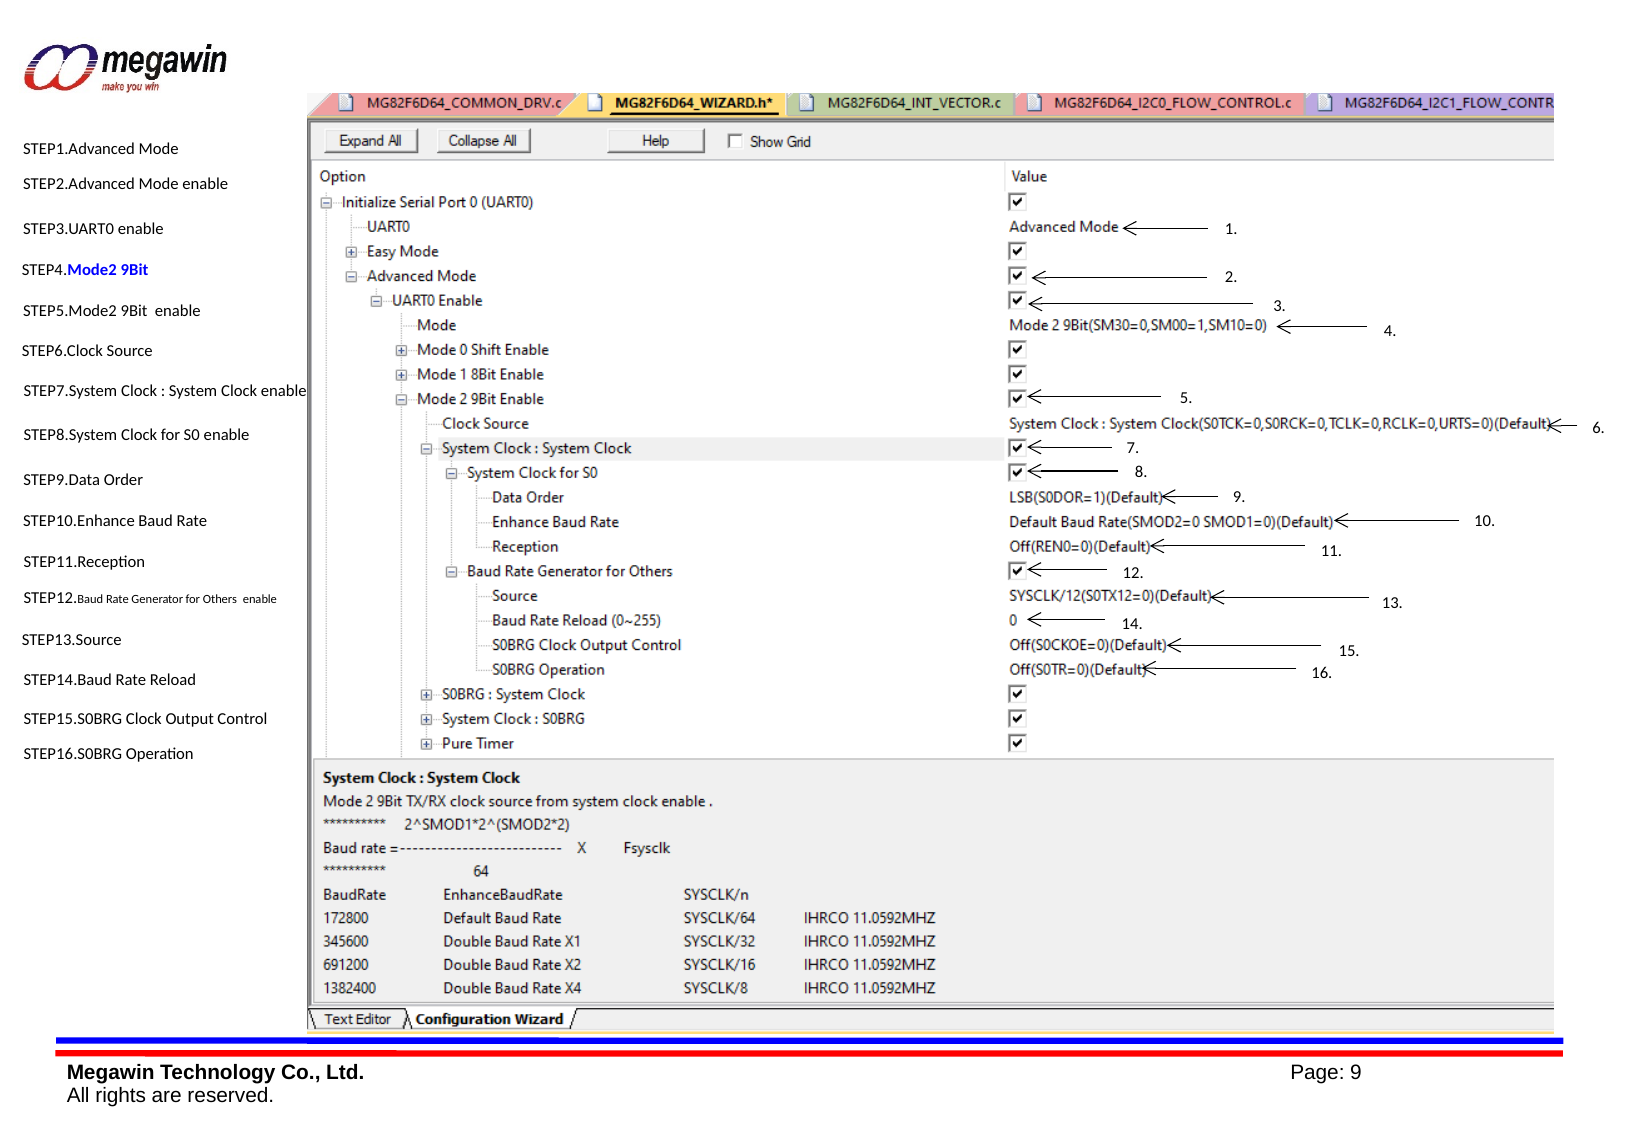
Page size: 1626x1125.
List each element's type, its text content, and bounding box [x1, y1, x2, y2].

text_box STEP1.Advanced Mode [8, 130, 296, 166]
text_box STEP5.Mode2 9Bit enable [8, 292, 221, 328]
text_box STEP8.System Clock for S0 enable [8, 416, 274, 452]
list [307, 93, 1554, 1034]
text_box STEP14.Baud Rate Reload [8, 661, 244, 696]
picture [19, 37, 231, 97]
text_box STEP7.System Clock : System Clock enable [8, 372, 307, 408]
text_box STEP11.Reception [8, 543, 244, 578]
text_box STEP12.Baud Rate Generator for Others enable [8, 579, 307, 615]
text_box STEP10.Enhance Baud Rate [8, 502, 231, 538]
text_box STEP2.Advanced Mode enable [8, 165, 274, 221]
text_box STEP15.S0BRG Clock Output Control [8, 700, 307, 735]
text_box STEP13.Source [7, 621, 242, 656]
text_box STEP3.UART0 enable [8, 210, 193, 246]
text_box STEP9.Data Order [8, 461, 244, 496]
text_box STEP6.Clock Source [7, 332, 273, 368]
text_box STEP16.S0BRG Operation [8, 735, 244, 771]
text_box 6. [1577, 410, 1625, 445]
text_box STEP4.Mode2 9Bit [7, 250, 192, 286]
